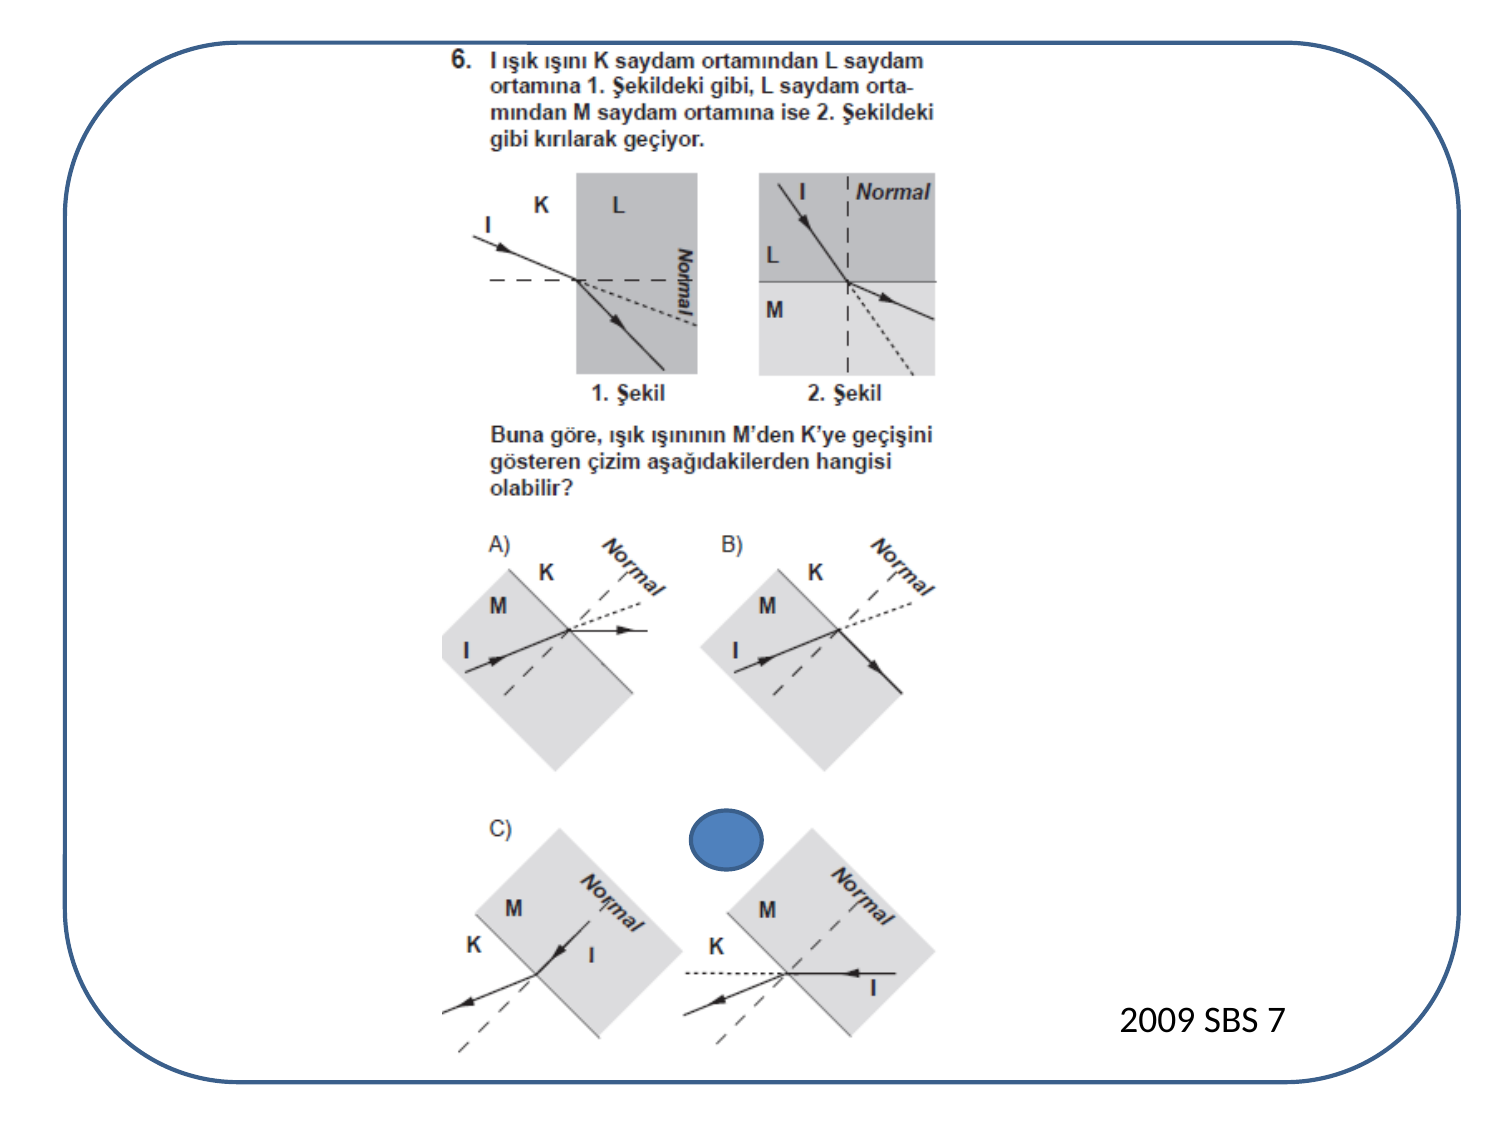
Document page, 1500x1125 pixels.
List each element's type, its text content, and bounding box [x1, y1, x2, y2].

picture [442, 42, 962, 1067]
text_box [62, 40, 1461, 1085]
text_box 2009 SBS 7 [1104, 987, 1332, 1048]
